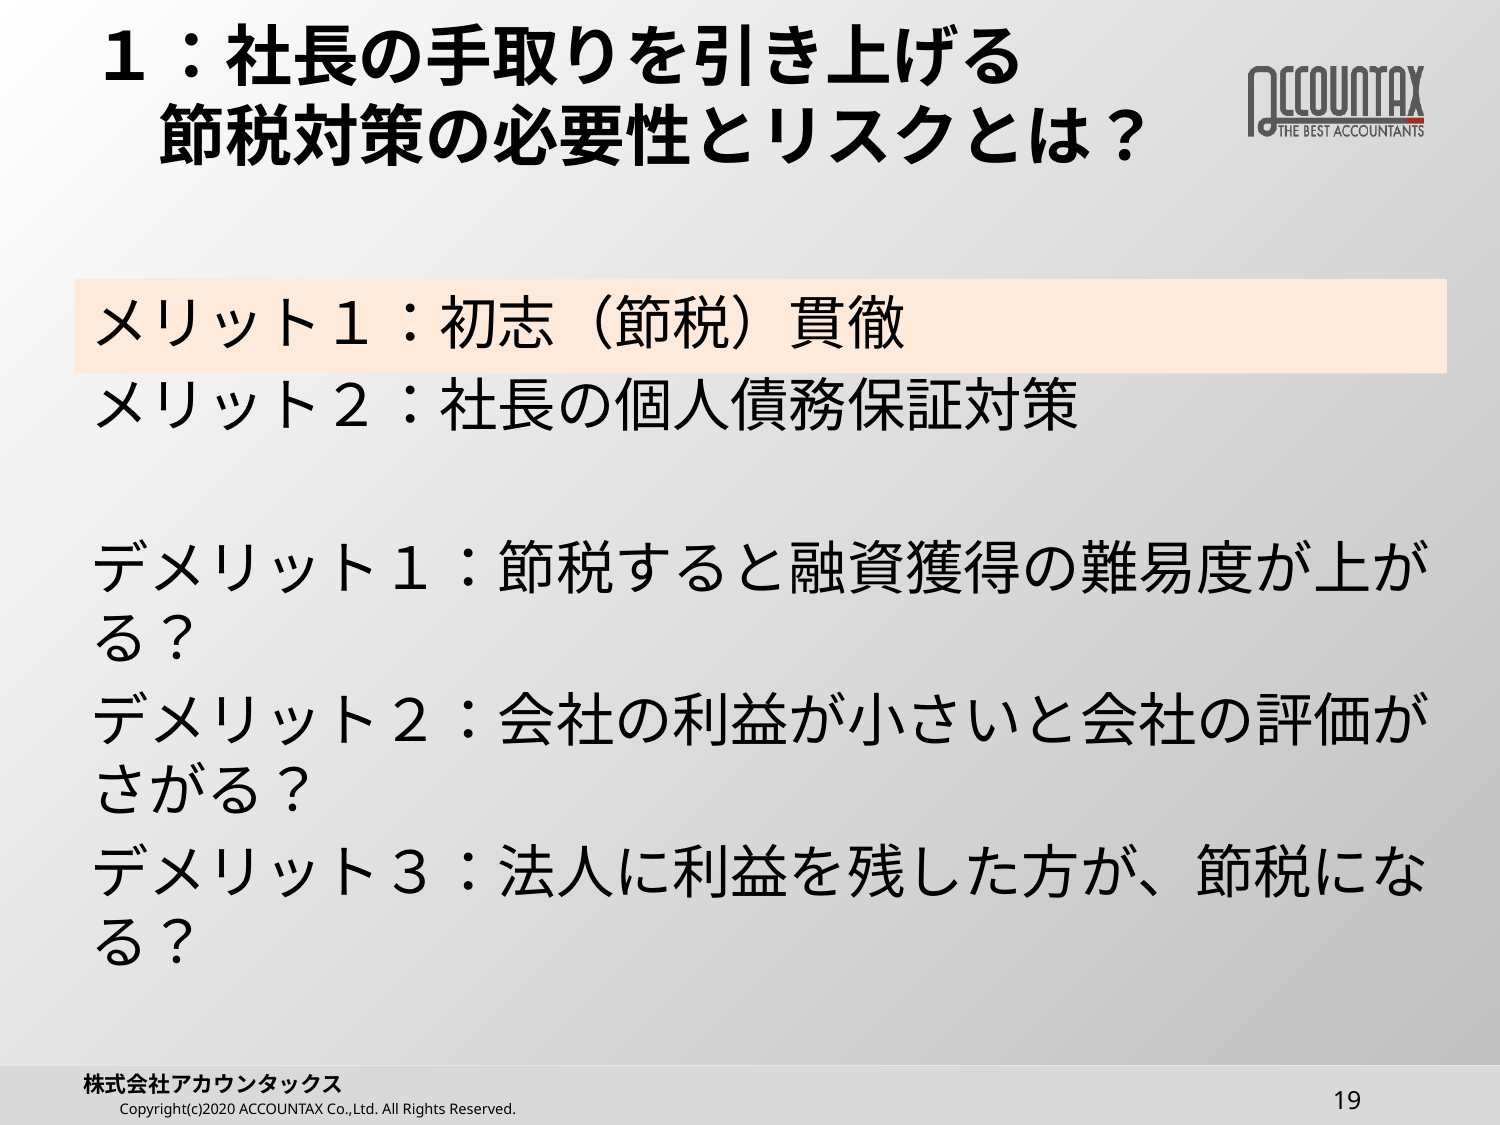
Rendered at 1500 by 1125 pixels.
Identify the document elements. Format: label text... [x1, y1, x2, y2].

slide_number 19 [1269, 1077, 1425, 1125]
text_box メリット１：初志（節税）貫徹 メリット２：社長の個人債務保証対策 デメリット１：節税すると融資獲得の難易度が上がる？ デメリット２：会社の利益が小さいと会社の評価がさがる？ デメリット３：法人に利益を残した方が、節税になる？ [75, 278, 1483, 1022]
text_box [0, 0, 1500, 1065]
picture [1247, 66, 1424, 137]
text_box １：社長の手取りを引き上げる 節税対策の必要性とリスクとは？ [76, 31, 1353, 157]
